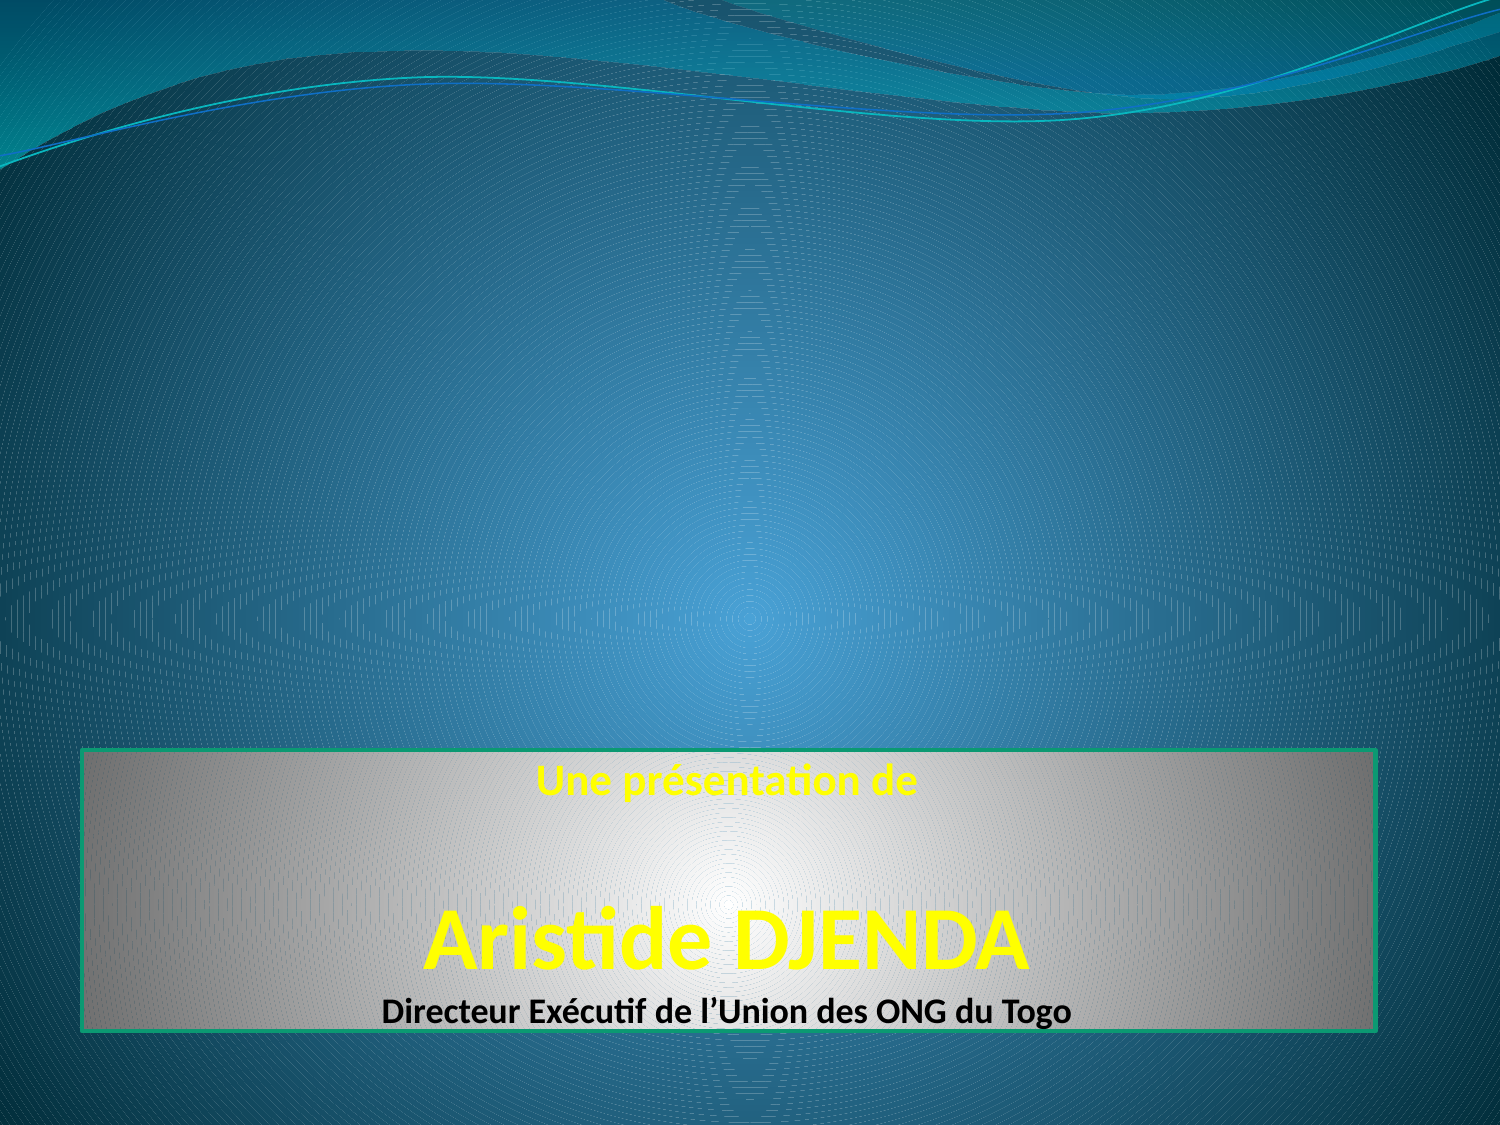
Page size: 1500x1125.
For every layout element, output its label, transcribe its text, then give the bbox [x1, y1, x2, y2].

title Une présentation de Aristide DJENDA Directeur Exécutif de l’Union des ONG du Togo [80, 748, 1378, 1033]
